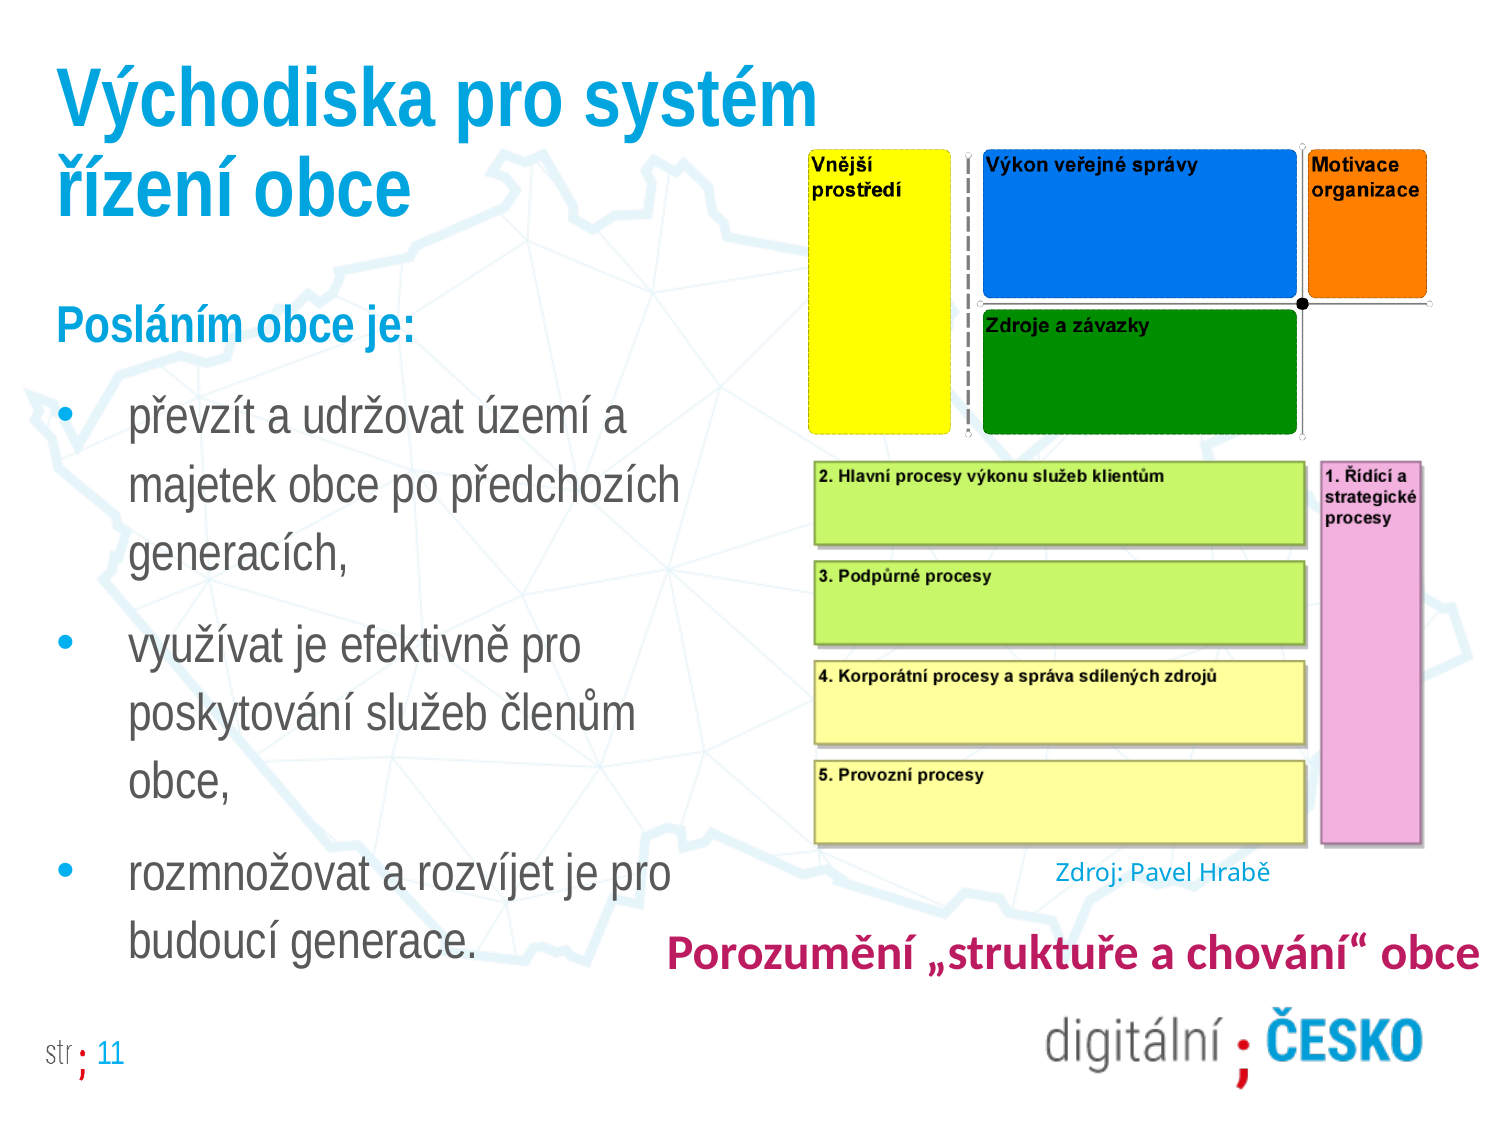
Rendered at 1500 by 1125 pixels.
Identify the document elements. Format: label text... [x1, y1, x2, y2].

picture [0, 23, 1500, 1125]
text_box Zdroj: Pavel Hrabě [1040, 850, 1286, 894]
text_box Porozumění „struktuře a chování“ obce [652, 912, 1496, 988]
title Východiska pro systém řízení obce [41, 36, 1459, 254]
list Posláním obce je: převzít a udržovat území a majetek obce po předchozích generacích, využívat je efektivně pro poskytování služeb členům obce, rozmnožovat a rozvíjet je pro budoucí generace. [41, 277, 735, 978]
